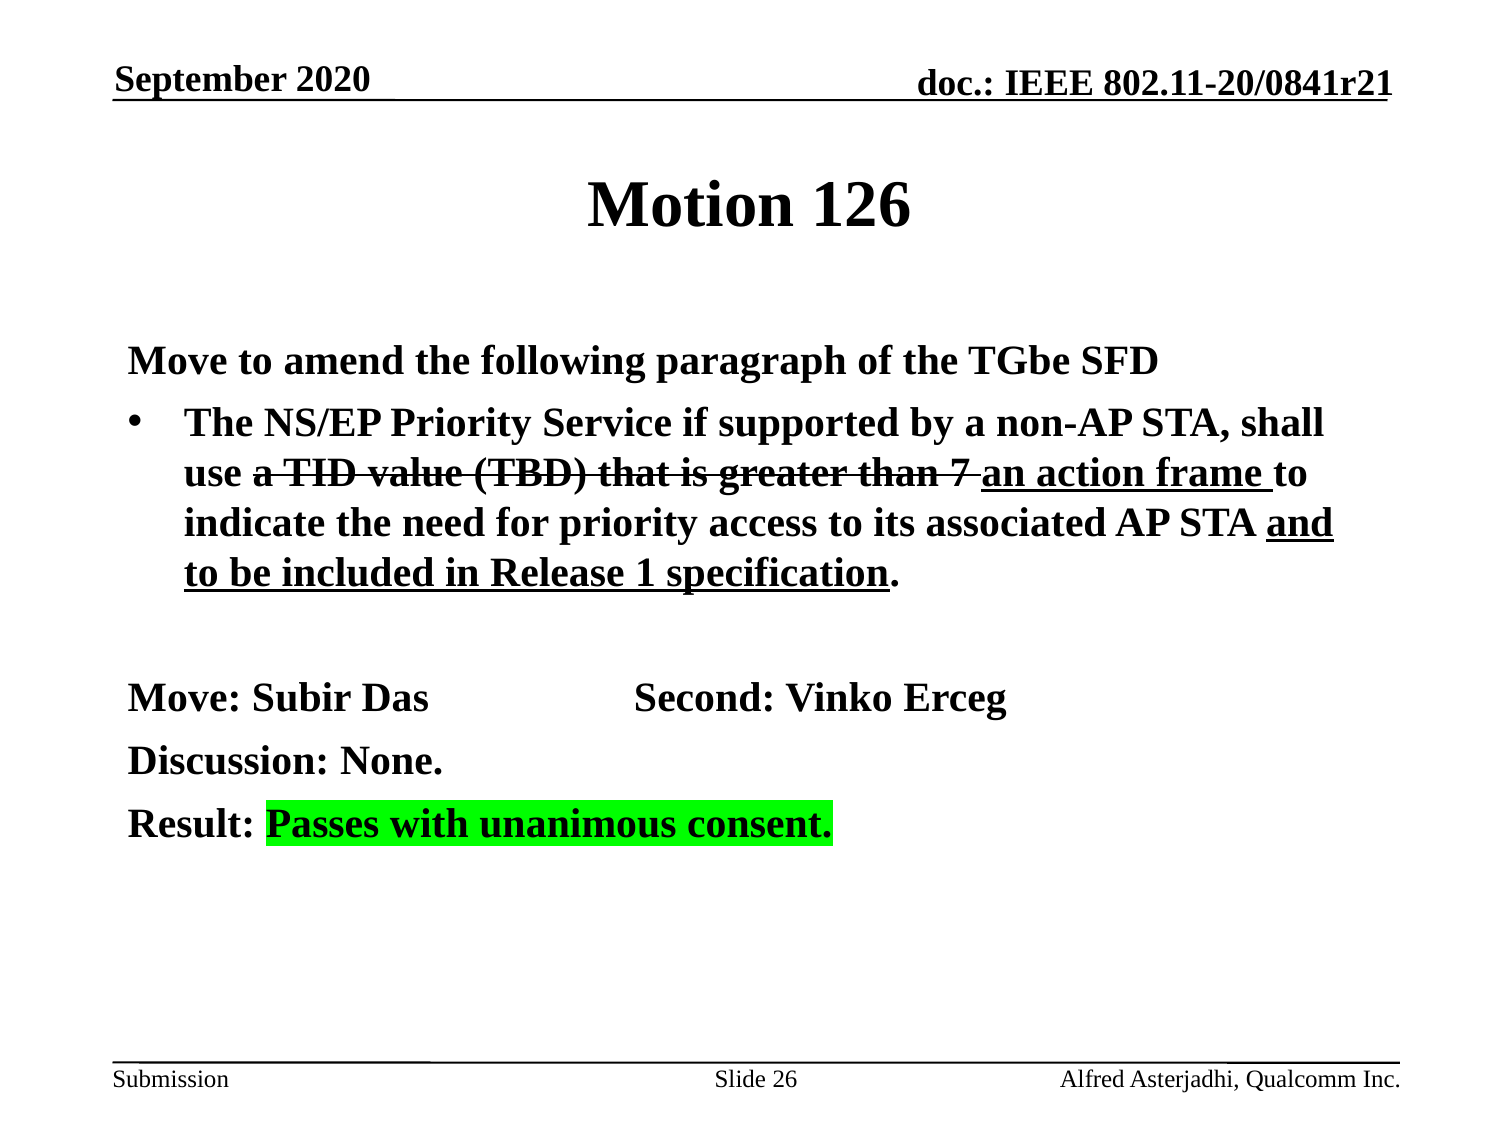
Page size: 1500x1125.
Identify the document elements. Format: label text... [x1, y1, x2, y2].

slide_number Slide 26 [712, 1061, 800, 1123]
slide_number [114, 54, 423, 100]
list Move to amend the following paragraph of the TGbe SFD The NS/EP Priority Service if supported by a non-AP STA, shall use a TID value (TBD) that is greater than 7 an action frame to indicate the need for priority access to its associated AP STA and to be included in Release 1 specification. Move: Subir Das Second: Vinko Erceg Discussion: None. Result: Passes with unanimous consent. [112, 324, 1388, 1000]
footer Alfred Asterjadhi, Qualcomm Inc. [878, 1061, 1402, 1093]
title Motion 126 [112, 112, 1388, 288]
